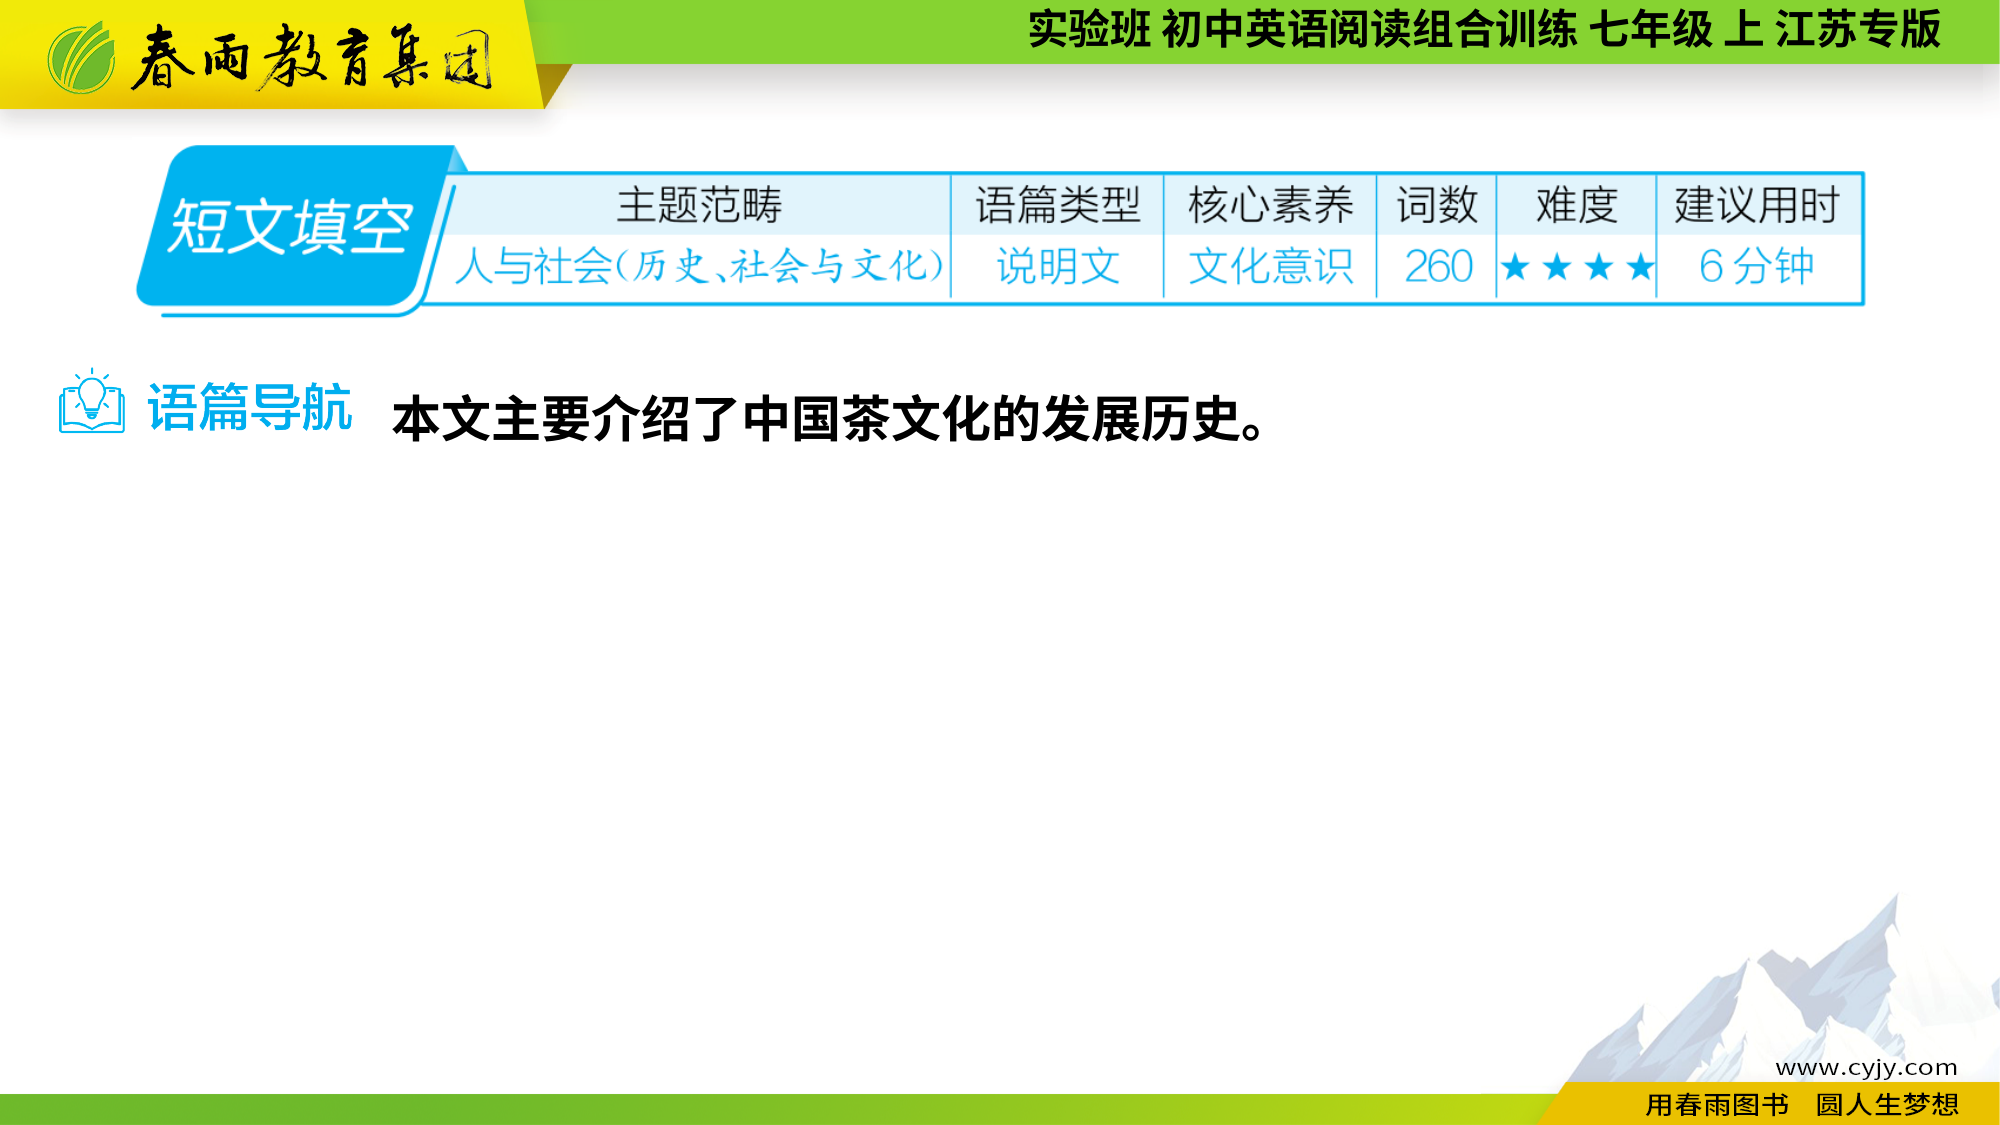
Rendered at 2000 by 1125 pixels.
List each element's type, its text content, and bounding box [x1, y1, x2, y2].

picture [0, 0, 2000, 1125]
list 本文主要介绍了中国茶文化的发展历史。 [60, 350, 1945, 445]
